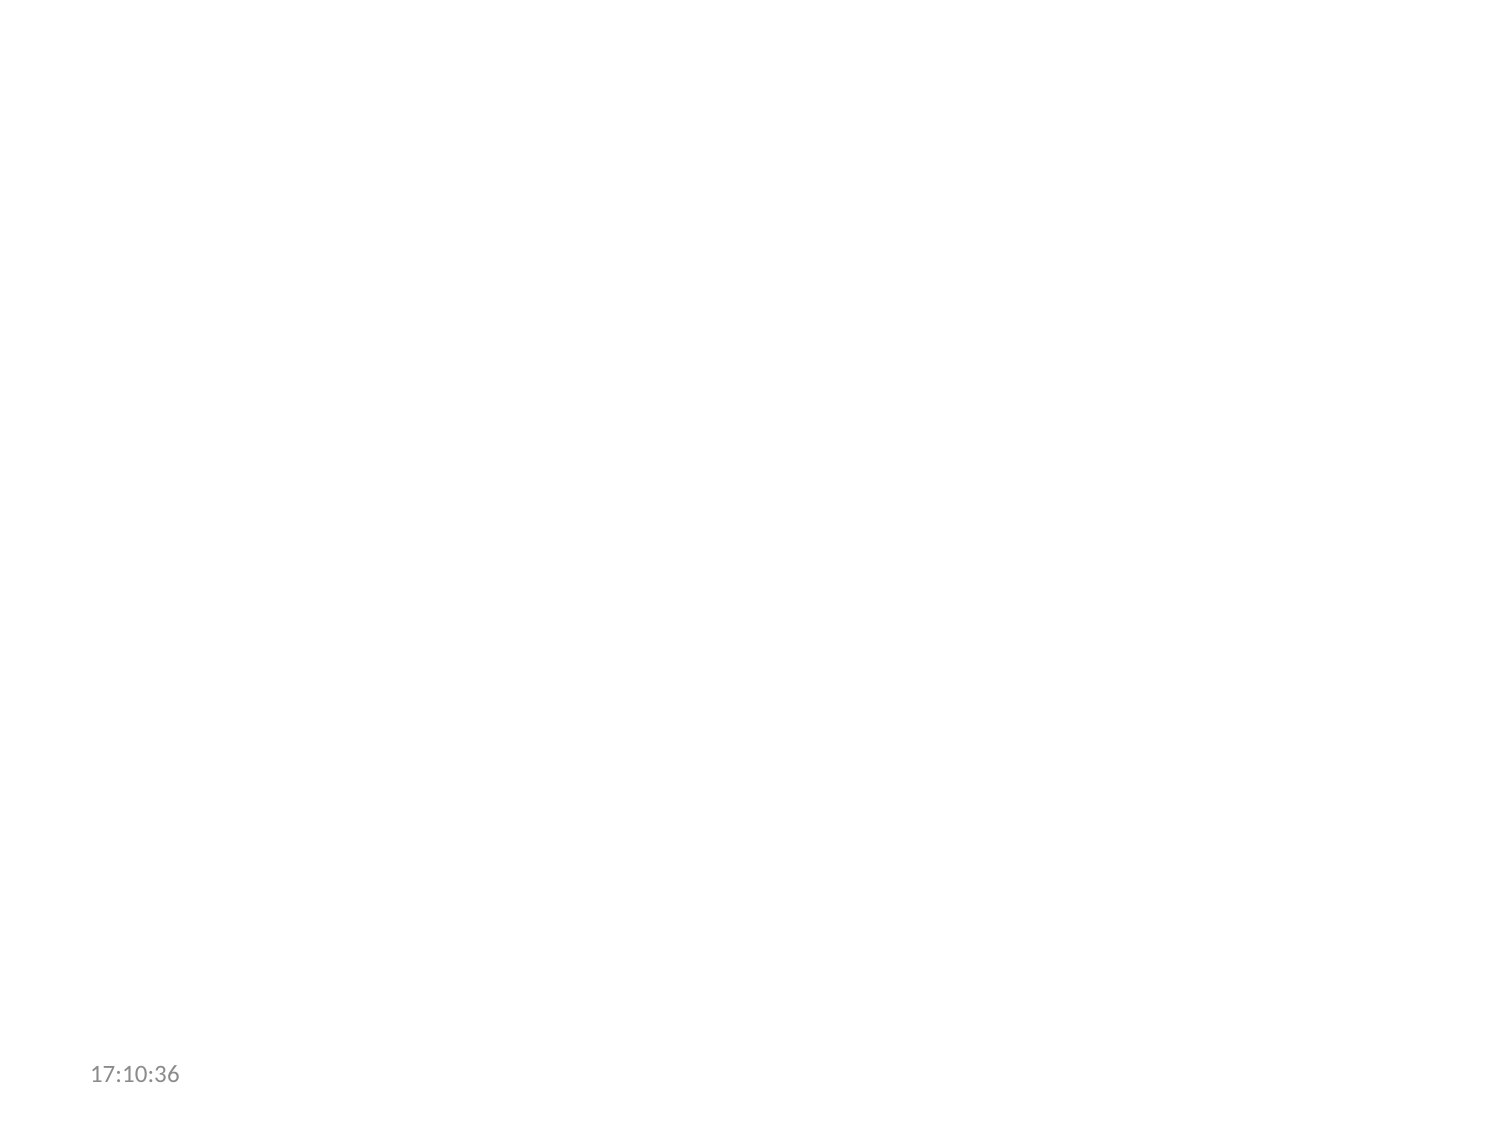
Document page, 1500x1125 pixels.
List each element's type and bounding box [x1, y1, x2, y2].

slide_number [75, 1042, 425, 1103]
